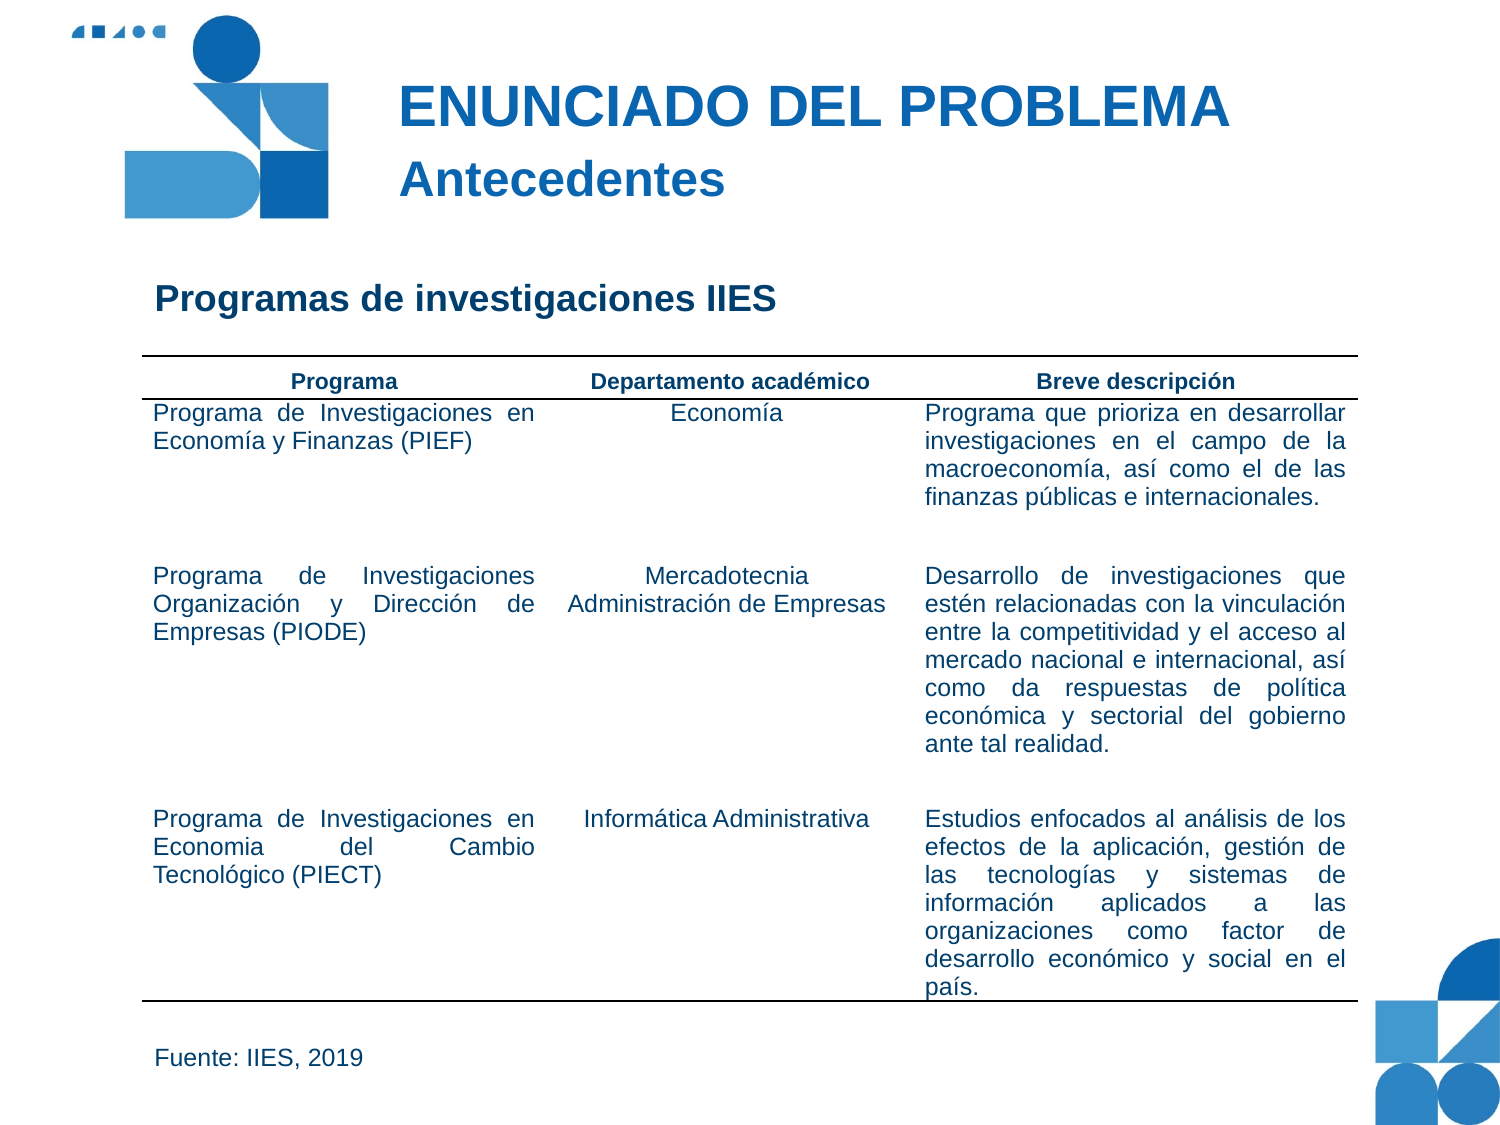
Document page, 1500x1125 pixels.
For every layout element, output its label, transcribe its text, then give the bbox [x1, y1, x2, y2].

table_header Departamento académico [547, 357, 914, 398]
table_cell Mercadotecnia Administración de Empresas [547, 562, 914, 805]
table_header Programa [142, 357, 547, 398]
table_cell Economía [547, 400, 914, 562]
table_cell Desarrollo de investigaciones que estén relacionadas con la vinculación entre la competitividad y el acceso al mercado nacional e internacional, así como da respuestas de política económica y sectorial del gobierno ante tal realidad. [914, 562, 1358, 805]
table_cell Programa de Investigaciones en Economia del Cambio Tecnológico (PIECT) [142, 805, 547, 1000]
table_cell Estudios enfocados al análisis de los efectos de la aplicación, gestión de las tecnologías y sistemas de información aplicados a las organizaciones como factor de desarrollo económico y social en el país. [914, 805, 1358, 1000]
picture [0, 0, 1500, 1125]
table_cell Programa que prioriza en desarrollar investigaciones en el campo de la macroeconomía, así como el de las finanzas públicas e internacionales. [914, 400, 1358, 562]
text_box Programas de investigaciones IIES [139, 266, 961, 327]
table_cell Informática Administrativa [547, 805, 914, 1000]
table_cell Programa de Investigaciones en Economía y Finanzas (PIEF) [142, 400, 547, 562]
title ENUNCIADO DEL PROBLEMA Antecedentes [383, 61, 1436, 232]
table_header Breve descripción [914, 357, 1358, 398]
text_box Fuente: IIES, 2019 [139, 1033, 961, 1079]
table_cell Programa de Investigaciones Organización y Dirección de Empresas (PIODE) [142, 562, 547, 805]
